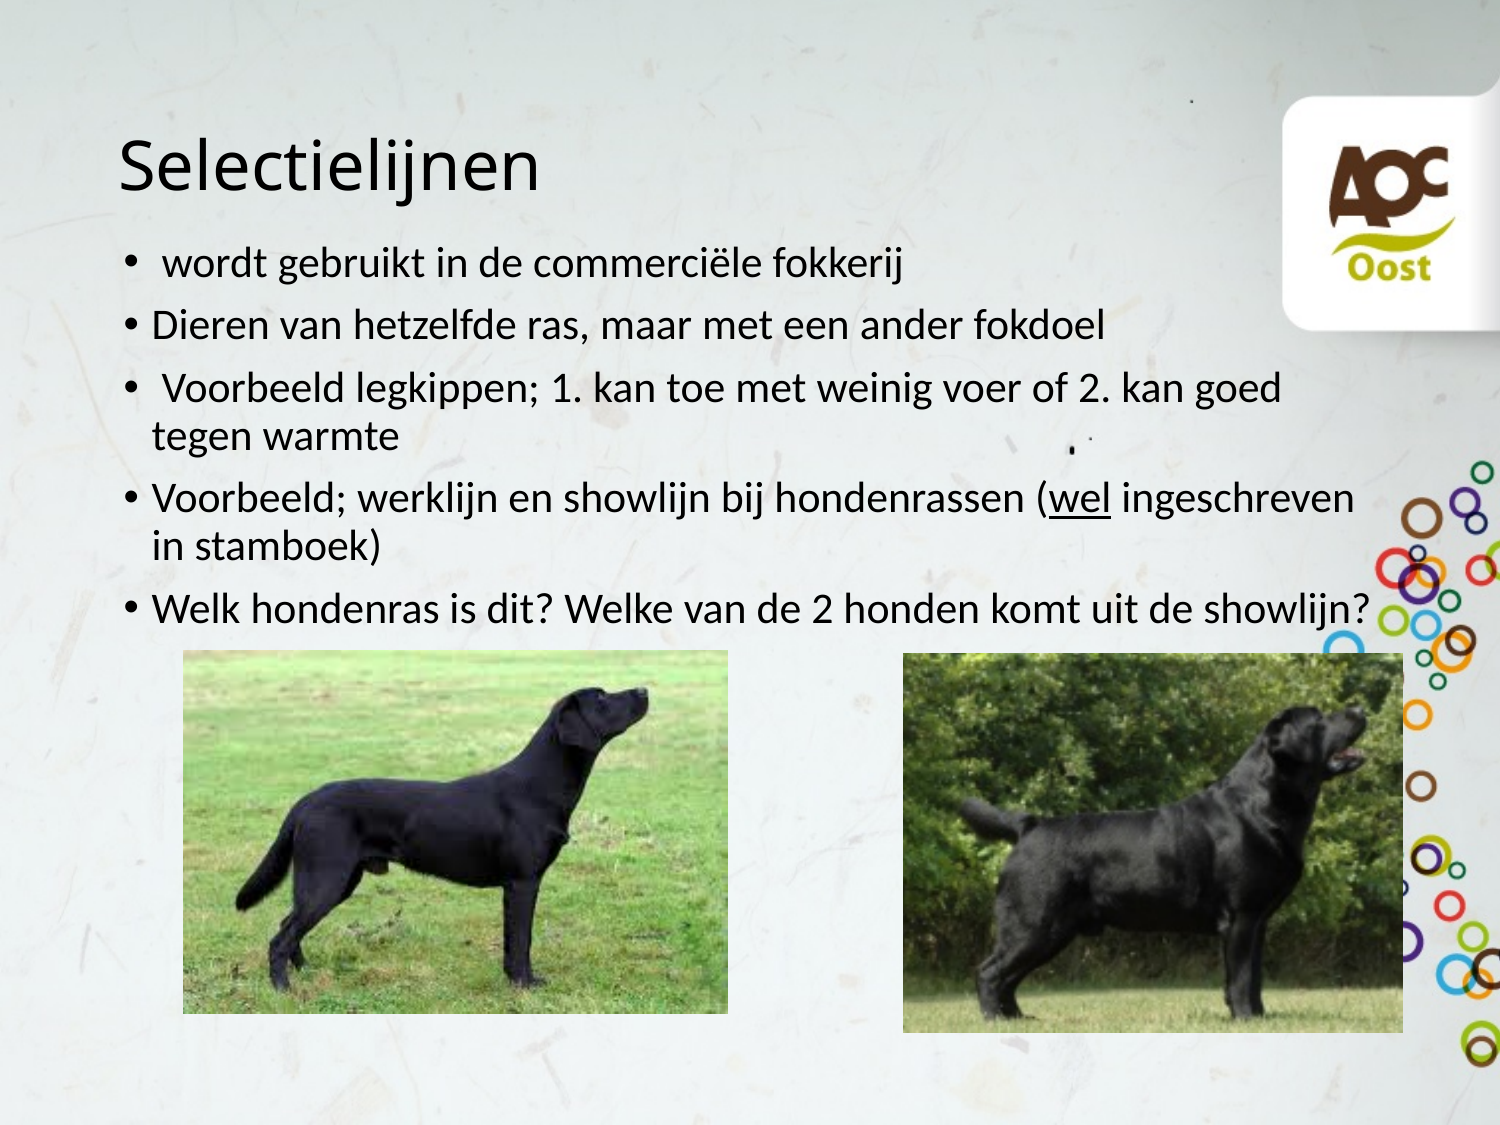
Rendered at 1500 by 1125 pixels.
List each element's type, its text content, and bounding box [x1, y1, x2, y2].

list wordt gebruikt in de commerciële fokkerij Dieren van hetzelfde ras, maar met een ander fokdoel Voorbeeld legkippen; 1. kan toe met weinig voer of 2. kan goed tegen warmte Voorbeeld; werklijn en showlijn bij hondenrassen (wel ingeschreven in stamboek) Welk hondenras is dit? Welke van de 2 honden komt uit de showlijn? [108, 231, 1403, 946]
title Selectielijnen [103, 59, 1397, 278]
picture [0, 0, 1500, 1125]
